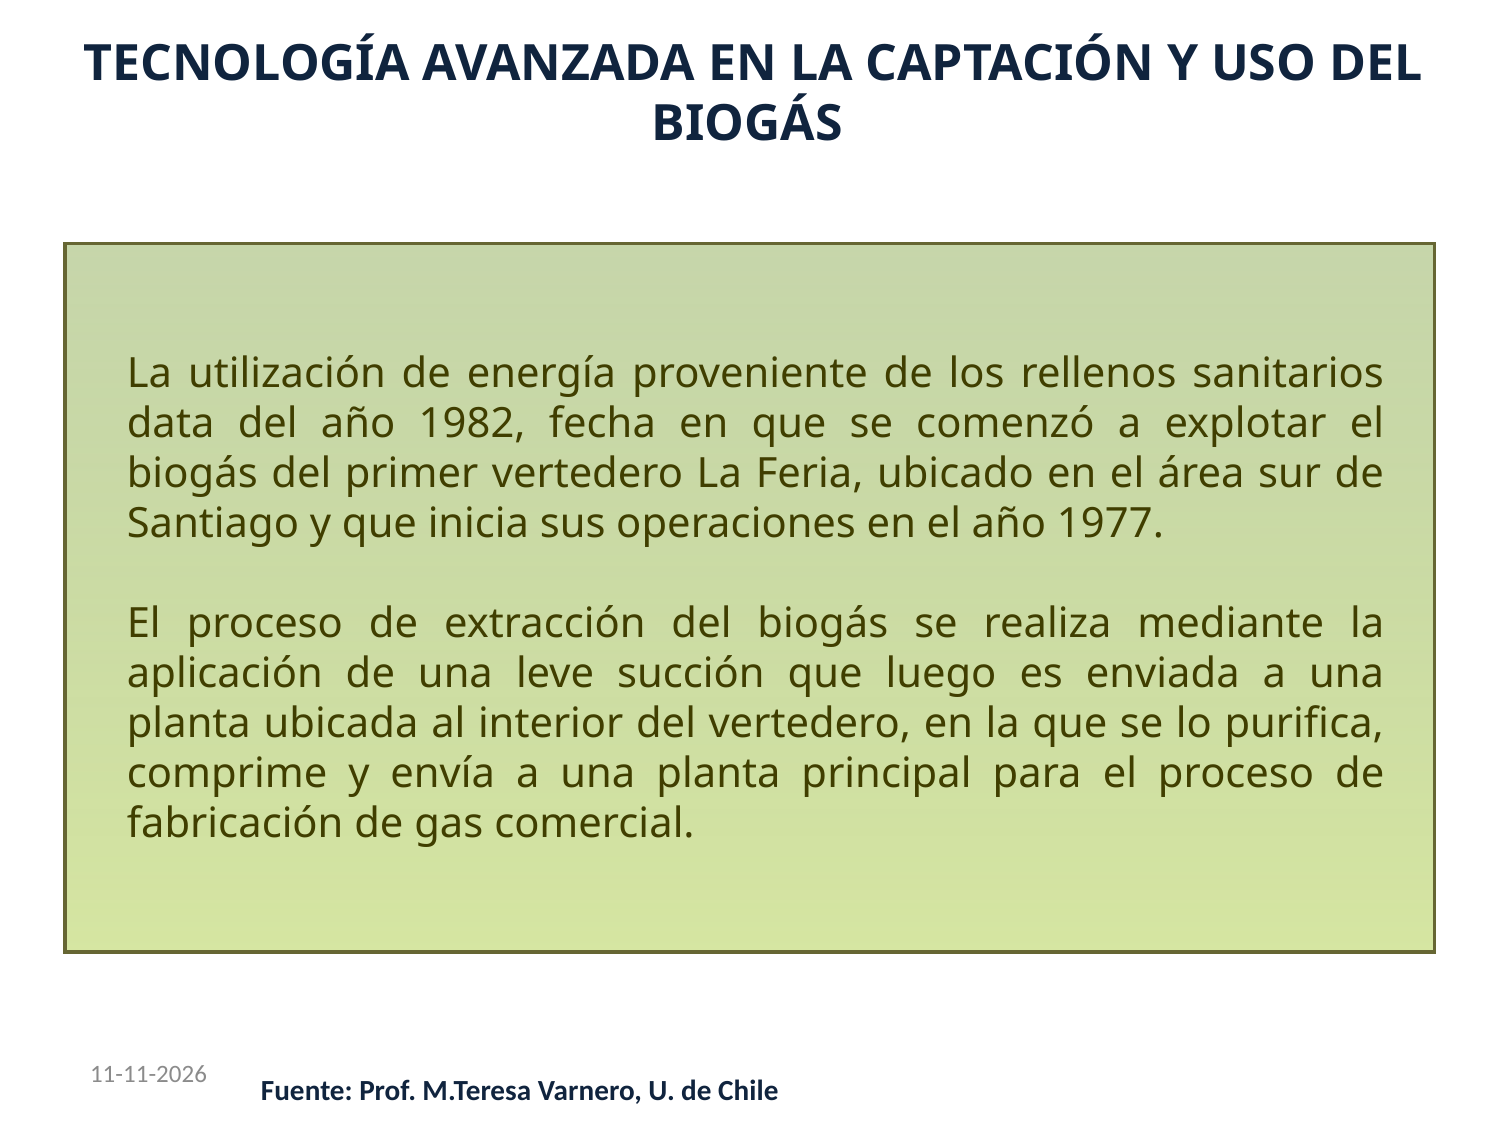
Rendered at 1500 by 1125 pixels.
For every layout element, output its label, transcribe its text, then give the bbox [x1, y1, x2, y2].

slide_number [75, 1042, 425, 1103]
text_box Fuente: Prof. M.Teresa Varnero, U. de Chile [246, 1064, 1231, 1114]
text_box La utilización de energía proveniente de los rellenos sanitarios data del año 1982, fecha en que se comenzó a explotar el biogás del primer vertedero La Feria, ubicado en el área sur de Santiago y que inicia sus operaciones en el año 1977. El proceso de extracción del biogás se realiza mediante la aplicación de una leve succión que luego es enviada a una planta ubicada al interior del vertedero, en la que se lo purifica, comprime y envía a una planta principal para el proceso de fabricación de gas comercial. [112, 337, 1400, 853]
text_box [64, 243, 1435, 953]
text_box TECNOLOGÍA AVANZADA EN LA CAPTACIÓN Y USO DEL BIOGÁS [0, 30, 1500, 150]
